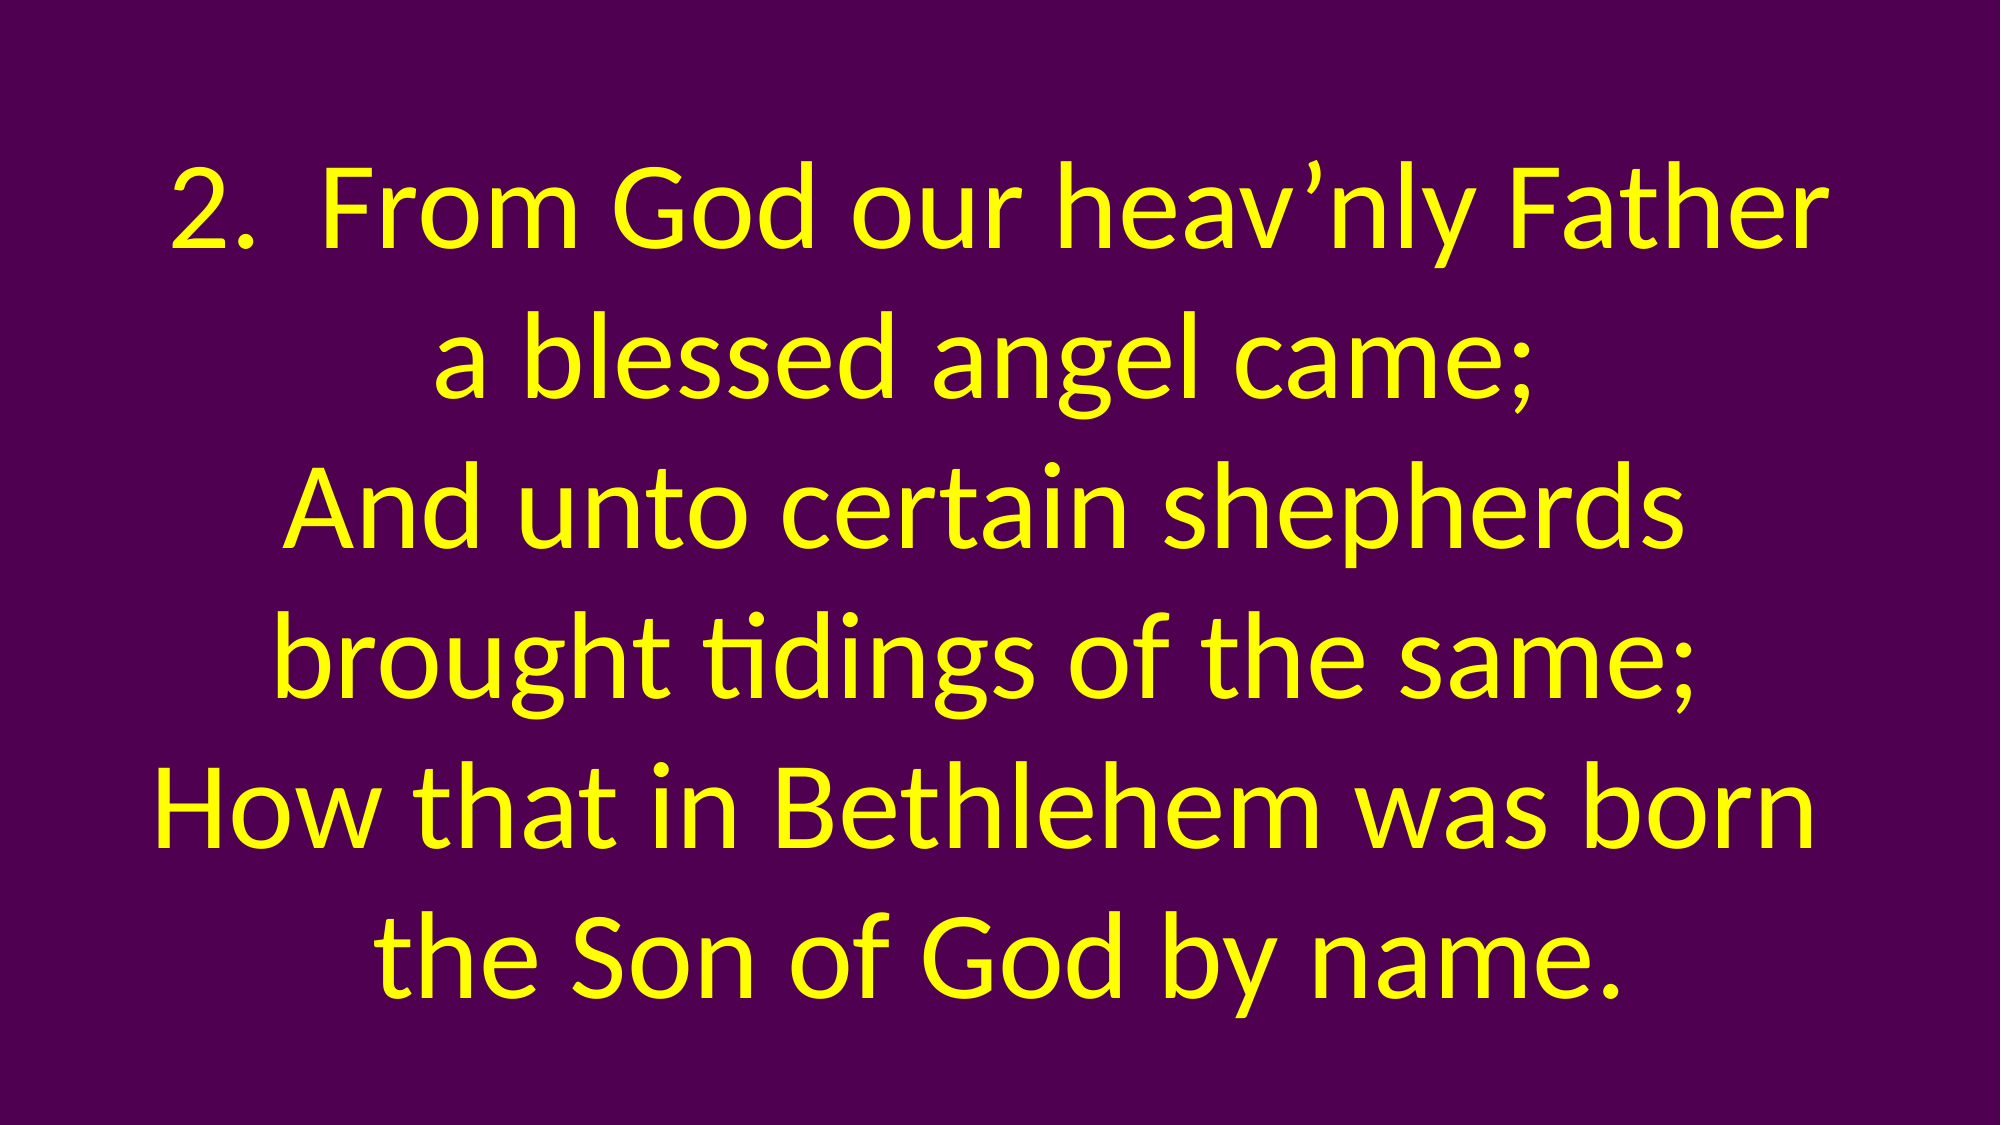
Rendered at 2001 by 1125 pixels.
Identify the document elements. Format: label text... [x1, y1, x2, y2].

text_box From God our heav’nly Father a blessed angel came; And unto certain shepherds brought tidings of the same; How that in Bethlehem was born the Son of God by name. [0, 116, 2000, 1032]
